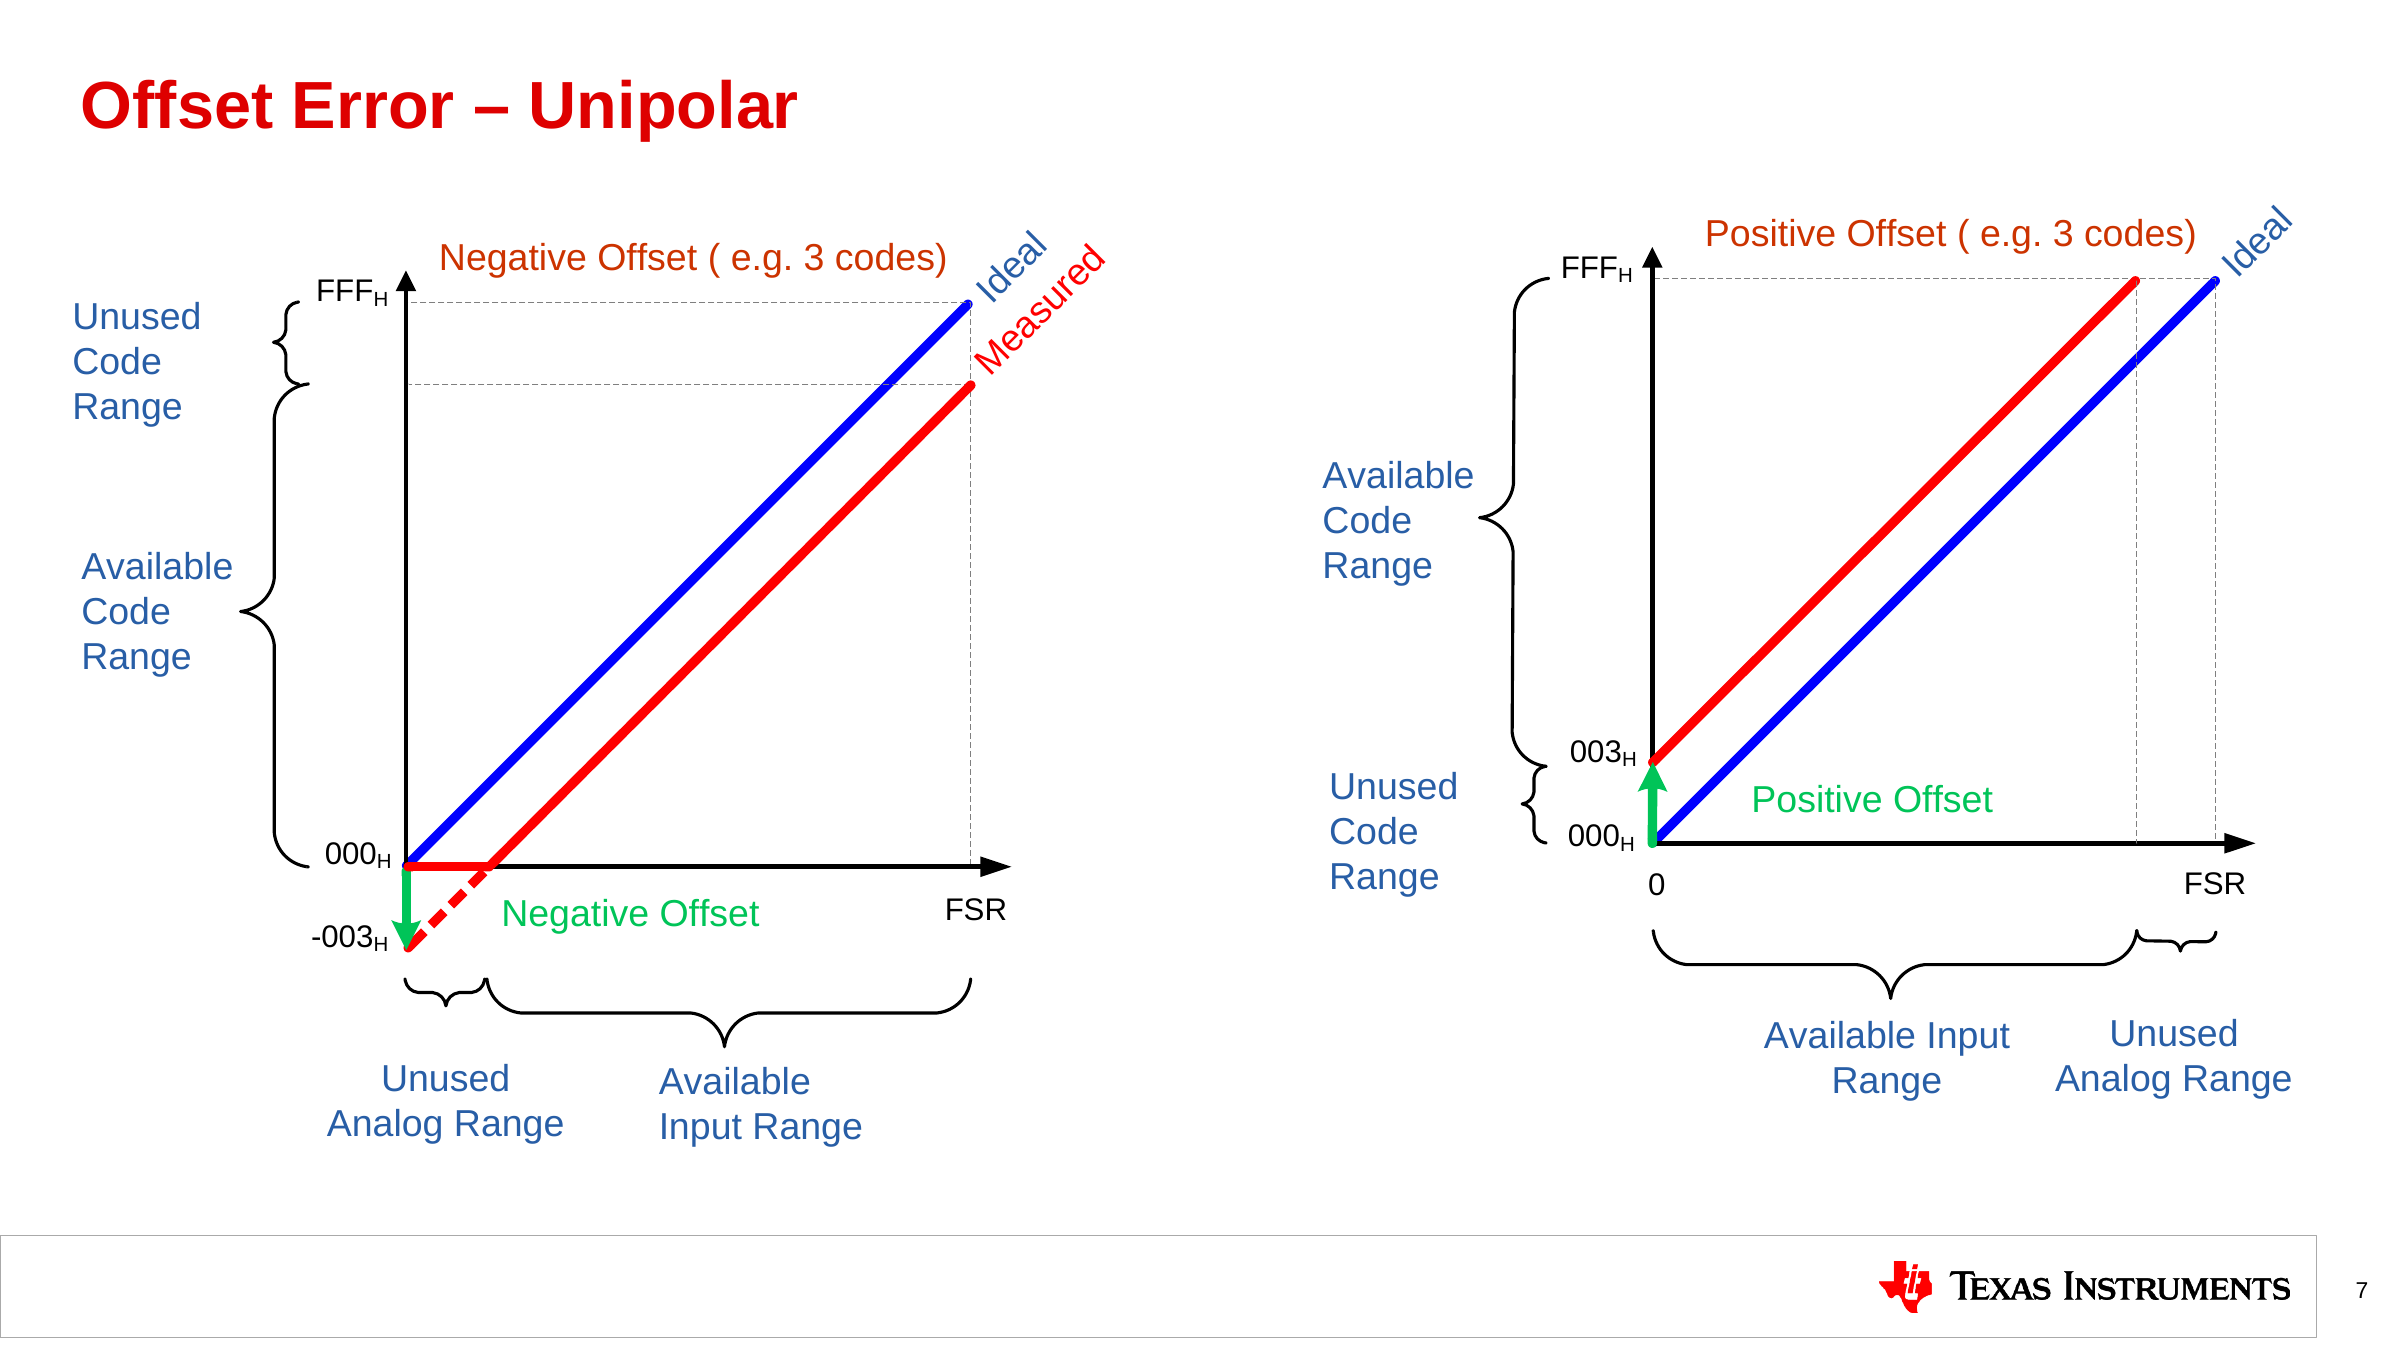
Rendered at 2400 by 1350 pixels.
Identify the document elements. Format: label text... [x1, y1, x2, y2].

slide_number 7 [1828, 1265, 2389, 1307]
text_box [49, 199, 1144, 1171]
title Offset Error – Unipolar [60, 27, 2282, 189]
picture [1879, 1261, 2290, 1265]
picture [1879, 1307, 2290, 1313]
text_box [1196, 173, 2301, 1188]
